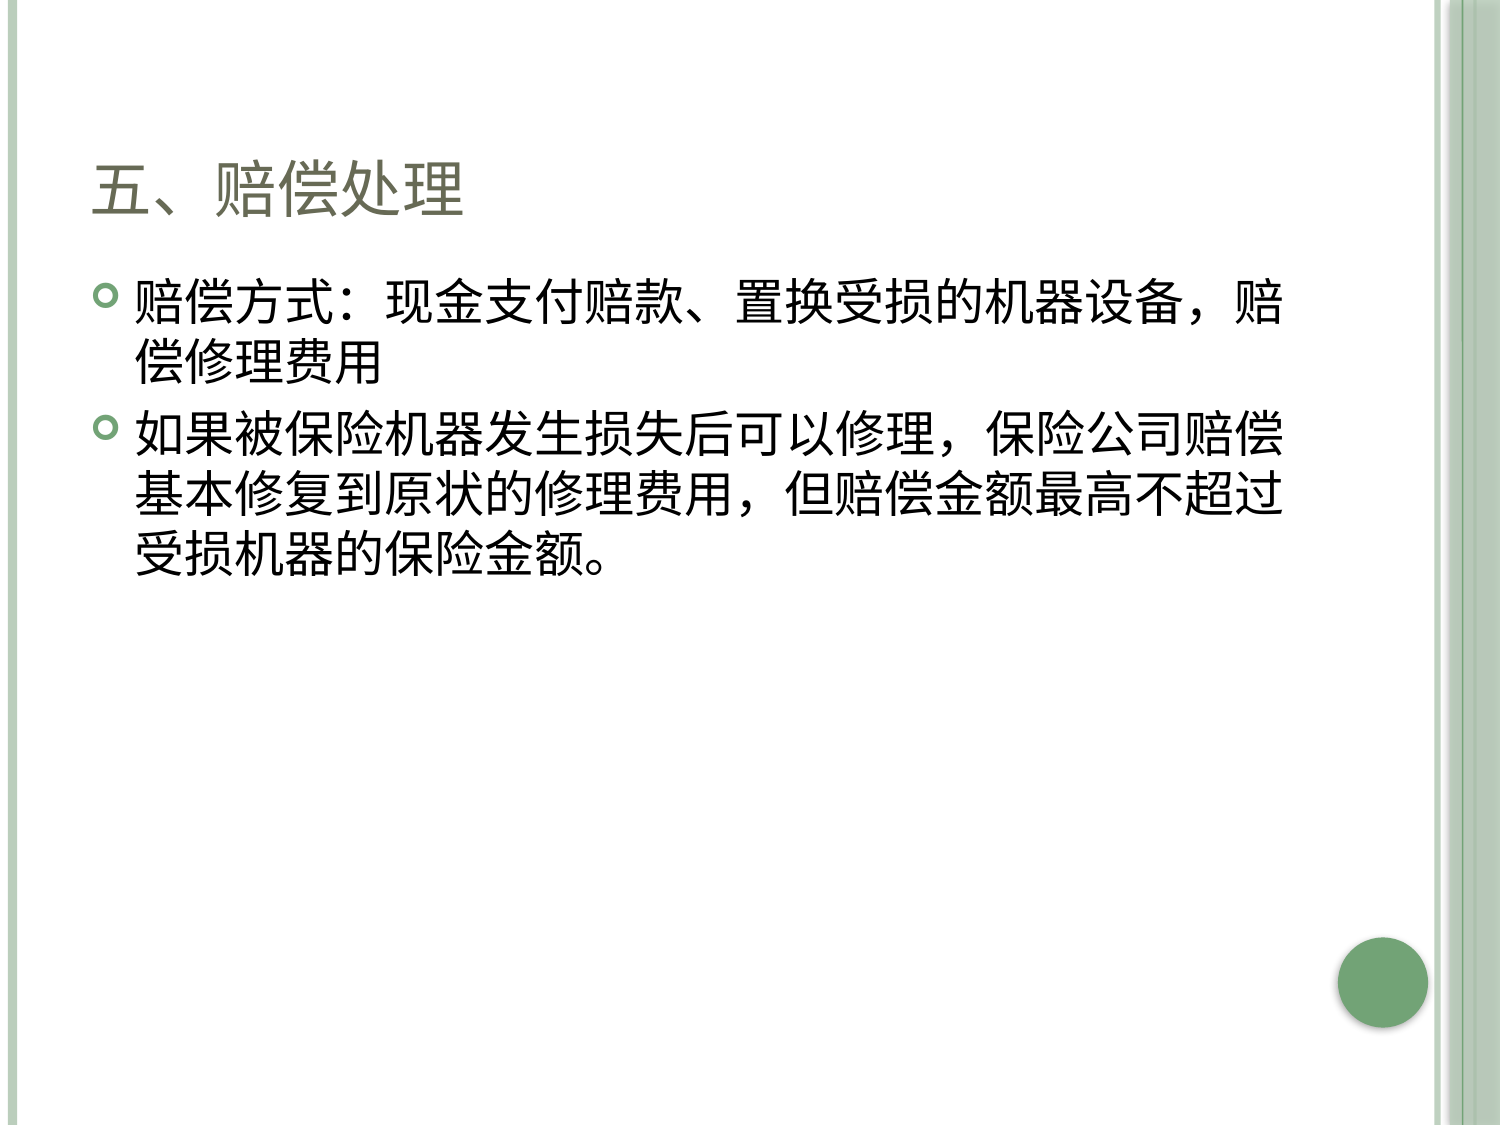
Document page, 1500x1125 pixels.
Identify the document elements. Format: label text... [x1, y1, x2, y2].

list 赔偿方式：现金支付赔款、置换受损的机器设备，赔偿修理费用 如果被保险机器发生损失后可以修理，保险公司赔偿基本修复到原状的修理费用，但赔偿金额最高不超过受损机器的保险金额。 [74, 262, 1301, 1063]
title 五、赔偿处理 [75, 45, 1300, 233]
